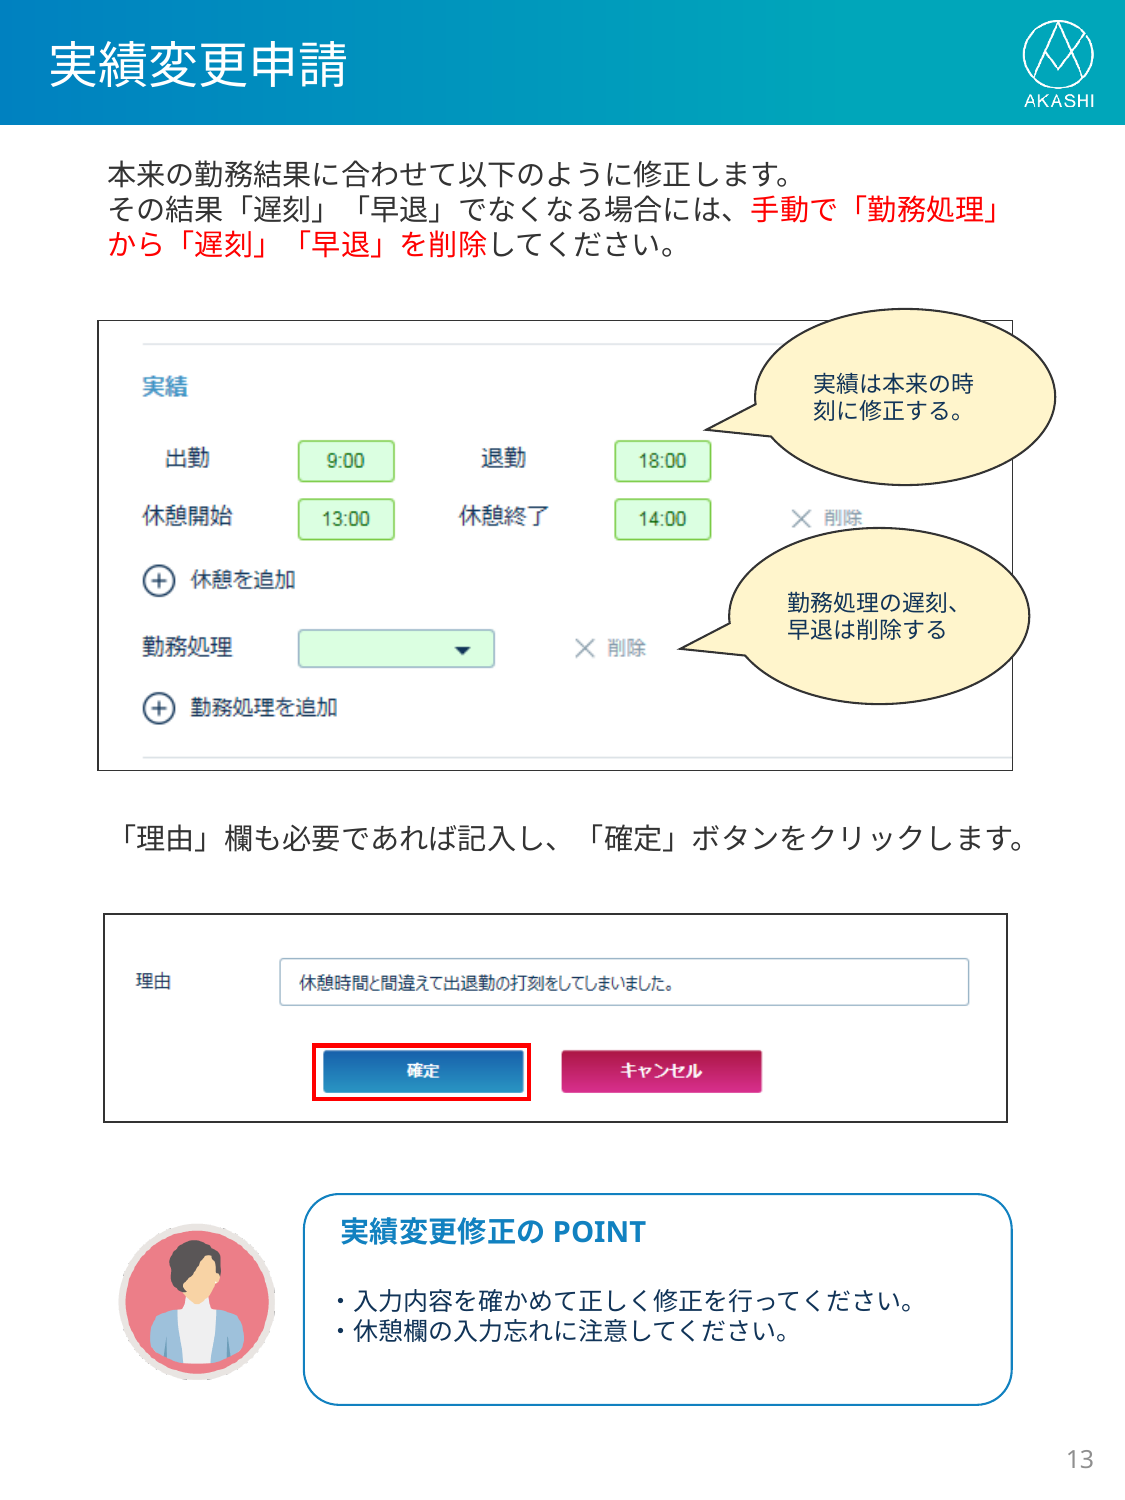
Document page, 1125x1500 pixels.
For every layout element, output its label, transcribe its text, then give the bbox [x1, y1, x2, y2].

title 実績変更申請 [33, 0, 1045, 123]
text_box ・入力内容を確かめて正しく修正を行ってください。 ・休憩欄の入力忘れに注意してください。 [313, 1277, 1007, 1353]
picture [1045, 9, 1103, 117]
text_box 本来の勤務結果に合わせて以下のように修正します。 その結果「遅刻」「早退」でなくなる場合には、手動で「勤務処理」から「遅刻」「早退」を削除してください。 [92, 148, 1030, 269]
slide_number 12 [856, 1420, 1110, 1500]
picture [118, 1223, 275, 1380]
text_box 実績は本来の時刻に修正する。 [826, 307, 985, 321]
picture [104, 914, 1007, 1122]
text_box 実績は本来の時刻に修正する。 [1012, 333, 1057, 461]
text_box 勤務処理の遅刻、 早退は削除する [1012, 573, 1031, 659]
picture [98, 321, 1012, 770]
text_box [302, 1193, 1013, 1406]
text_box 「理由」欄も必要であれば記入し、「確定」ボタンをクリックします。 [92, 812, 1030, 863]
